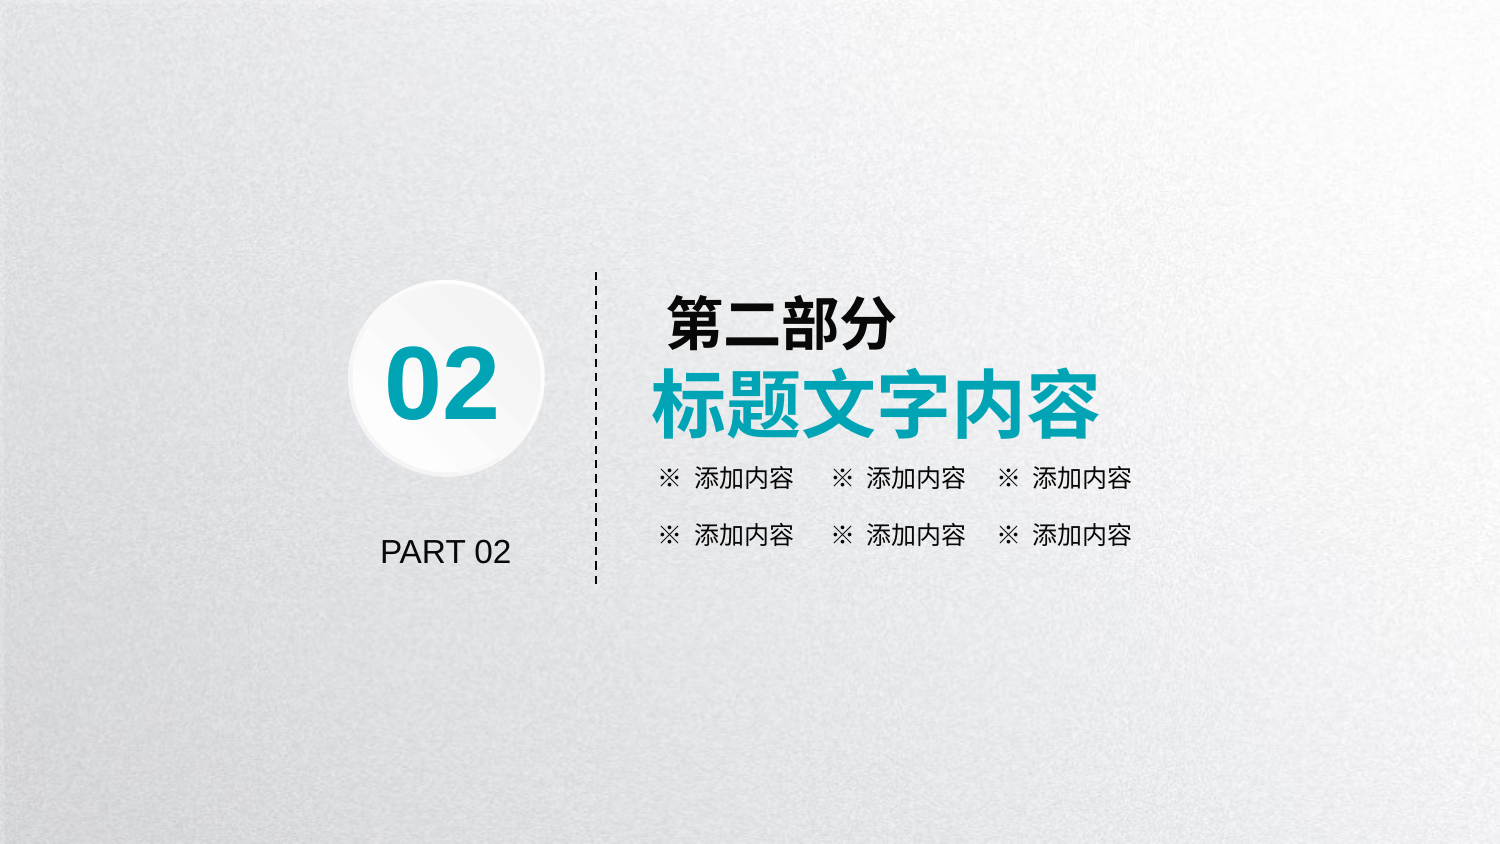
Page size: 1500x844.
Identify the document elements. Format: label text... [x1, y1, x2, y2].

text_box ※ 添加内容 [820, 514, 982, 555]
text_box 第二部分 标题文字内容 [636, 280, 1117, 455]
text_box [348, 280, 545, 477]
text_box ※ 添加内容 [647, 457, 817, 498]
picture [0, 0, 1500, 844]
text_box ※ 添加内容 [986, 457, 1155, 498]
text_box ※ 添加内容 [820, 457, 982, 498]
text_box ※ 添加内容 [647, 514, 810, 555]
text_box PART 02 [380, 529, 529, 570]
text_box ※ 添加内容 [986, 514, 1148, 555]
